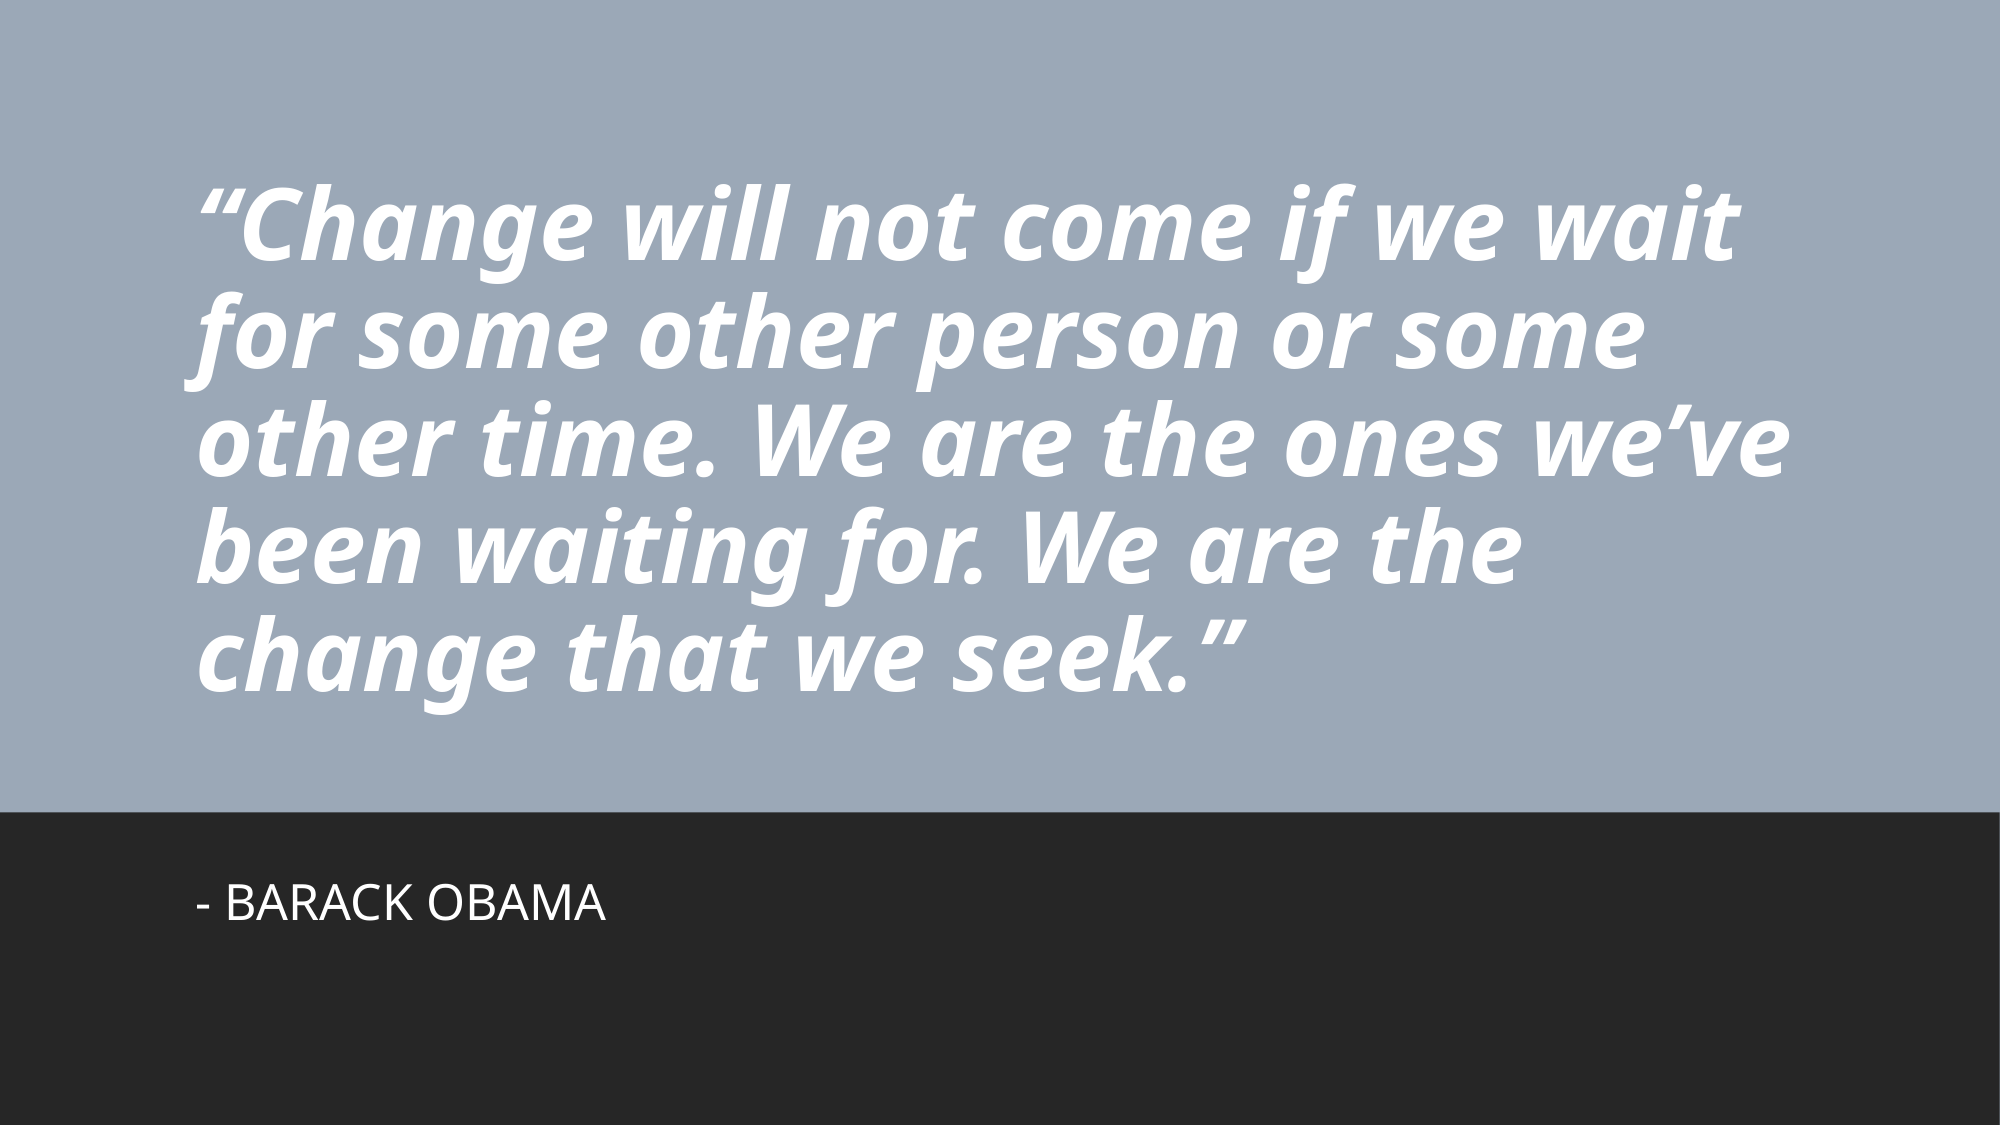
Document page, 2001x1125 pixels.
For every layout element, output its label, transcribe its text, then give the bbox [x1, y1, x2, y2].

subtitle - BARACK OBAMA [180, 857, 1831, 1045]
text_box [0, 812, 2000, 1125]
text_box [0, 0, 2000, 812]
title “Change will not come if we wait for some other person or some other time. We are the ones we’ve been waiting for. We are the change that we seek.” [180, 124, 1830, 763]
